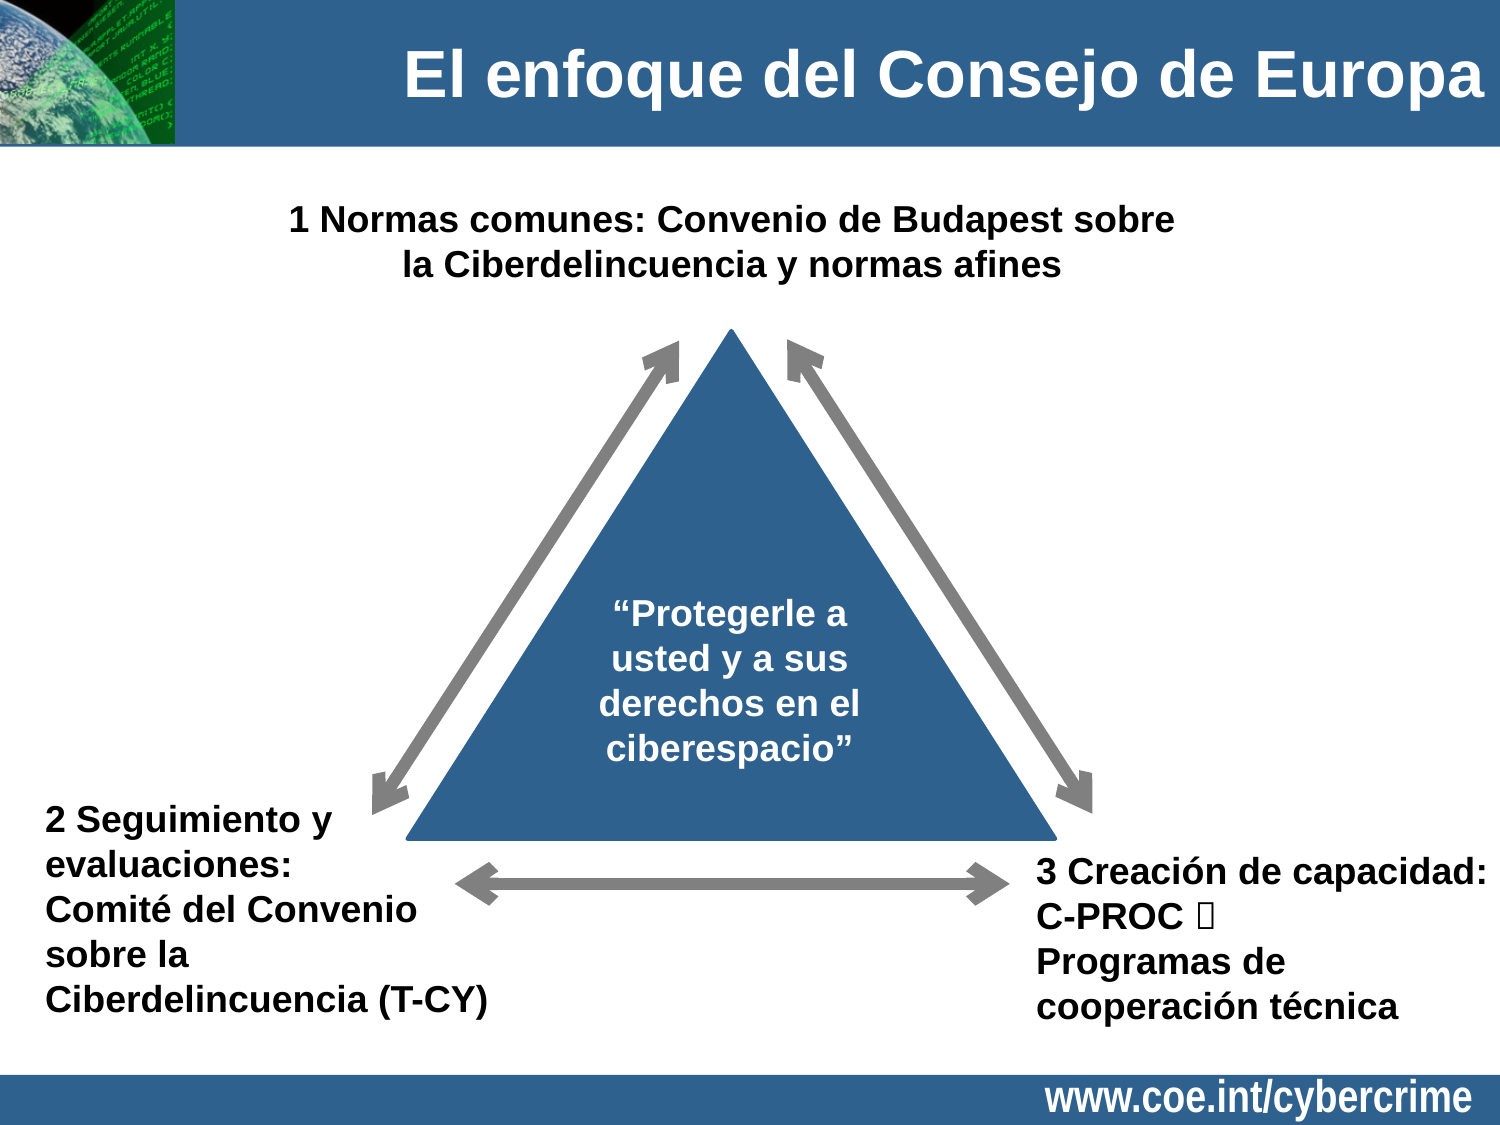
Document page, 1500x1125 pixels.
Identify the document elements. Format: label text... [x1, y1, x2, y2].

text_box El enfoque del Consejo de Europa [177, 0, 1500, 149]
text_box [371, 340, 680, 816]
text_box 2 Seguimiento y evaluaciones: Comité del Convenio sobre la Ciberdelincuencia (T-CY) [30, 787, 509, 1028]
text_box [786, 339, 1093, 815]
picture [0, 0, 175, 144]
text_box “Protegerle a usted y a sus derechos en el ciberespacio” [684, 581, 781, 777]
text_box [509, 777, 1058, 841]
text_box www.coe.int/cybercrime [1030, 1059, 1500, 1125]
text_box 1 Normas comunes: Convenio de Budapest sobre la Ciberdelincuencia y normas afines [253, 187, 1211, 293]
text_box [0, 1073, 1030, 1125]
text_box [684, 328, 781, 581]
text_box 3 Creación de capacidad: C-PROC  Programas de cooperación técnica [1021, 839, 1500, 1035]
